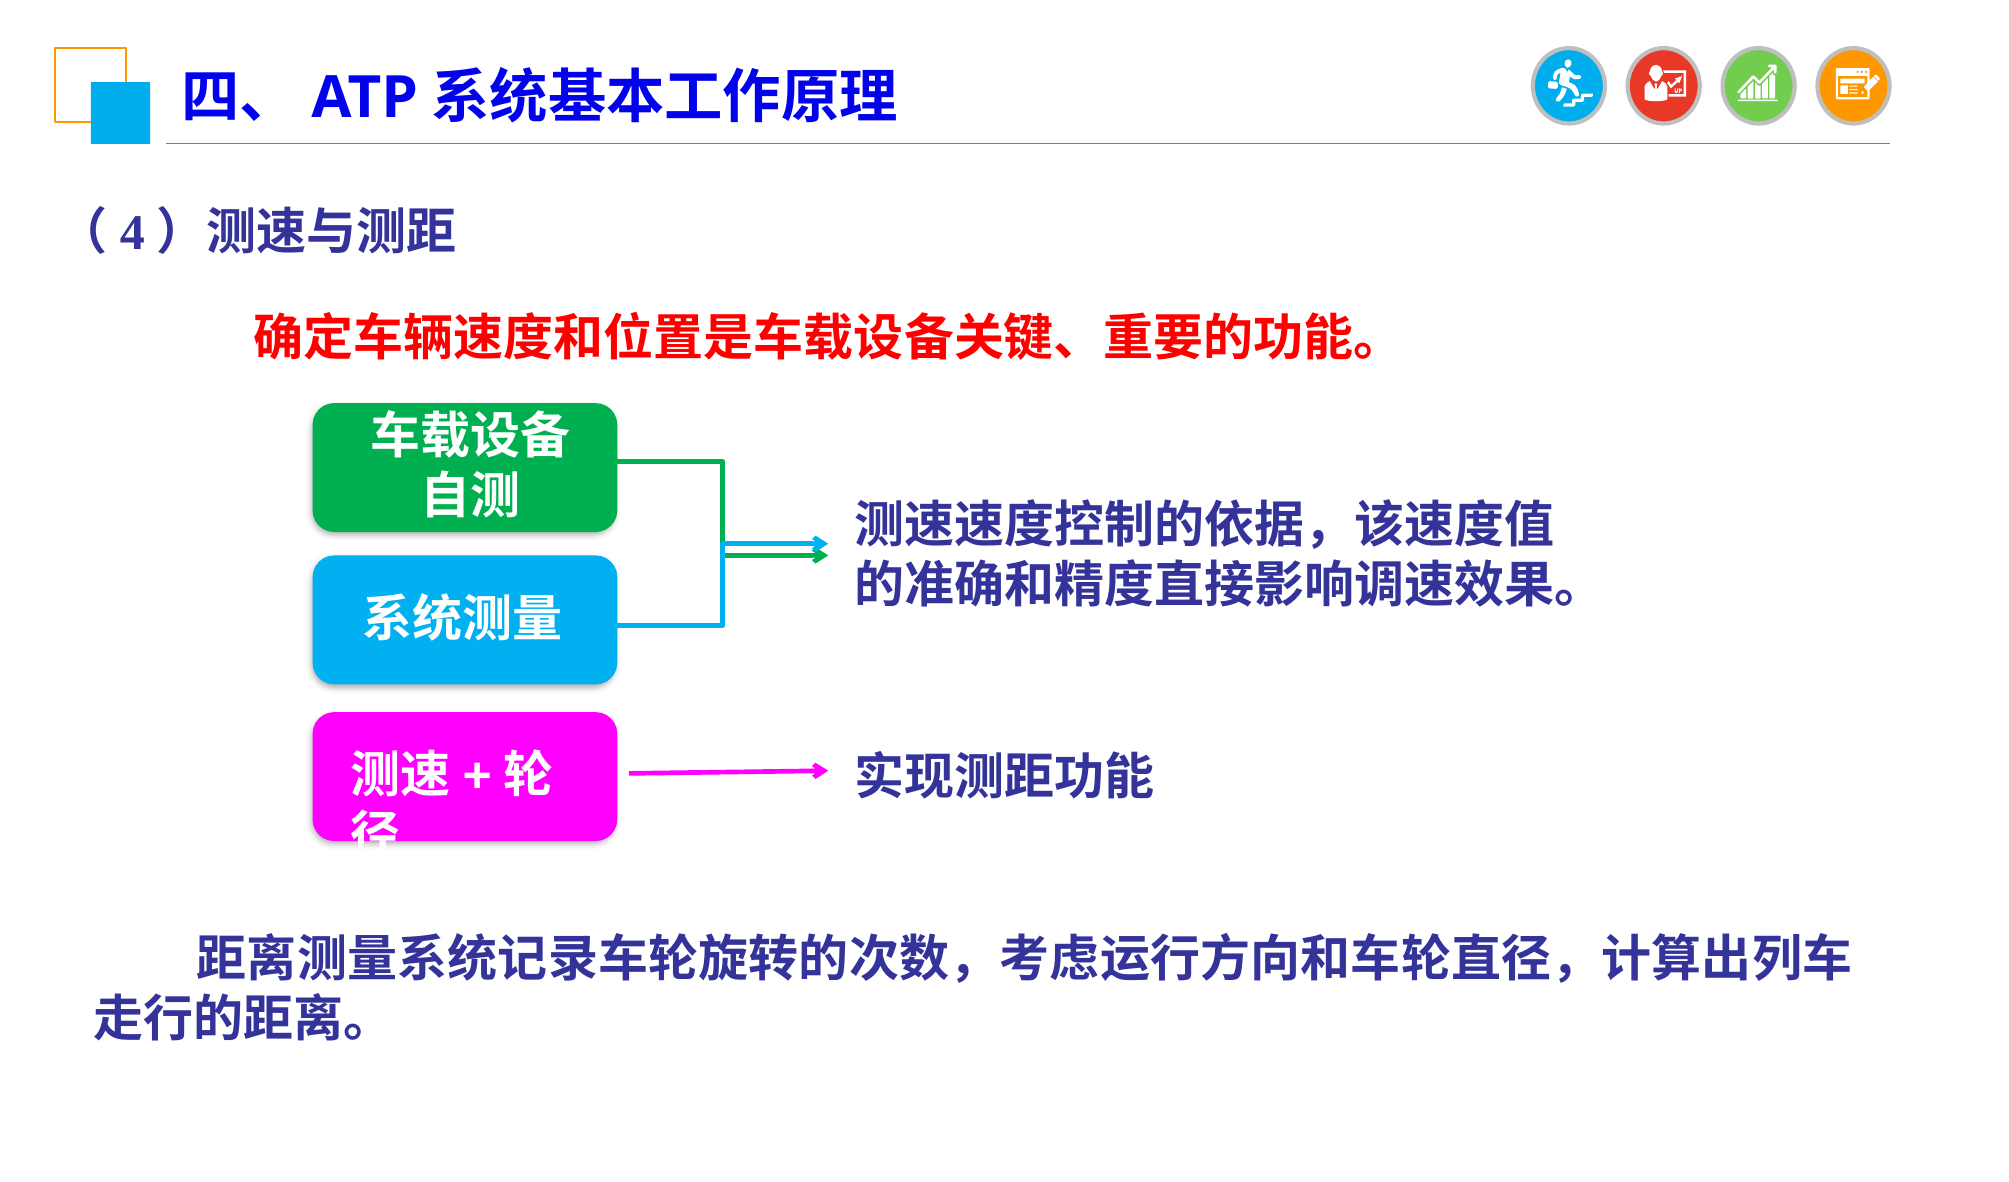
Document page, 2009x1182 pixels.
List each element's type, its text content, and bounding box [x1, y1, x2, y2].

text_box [312, 555, 618, 685]
text_box 测速速度控制的依据，该速度值的准确和精度直接影响调速效果。 [839, 485, 1579, 620]
text_box （4）测速与测距 [43, 192, 1403, 267]
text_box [312, 711, 618, 842]
text_box 四、ATP系统基本工作原理 [166, 51, 913, 137]
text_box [628, 770, 829, 774]
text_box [312, 395, 618, 533]
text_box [616, 461, 829, 543]
text_box 实现测距功能 [840, 737, 1239, 813]
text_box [616, 543, 829, 626]
text_box 距离测量系统记录车轮旋转的次数，考虑运行方向和车轮直径，计算出列车走行的距离。 [78, 919, 1868, 1055]
text_box 确定车辆速度和位置是车载设备关键、重要的功能。 [136, 297, 1485, 373]
